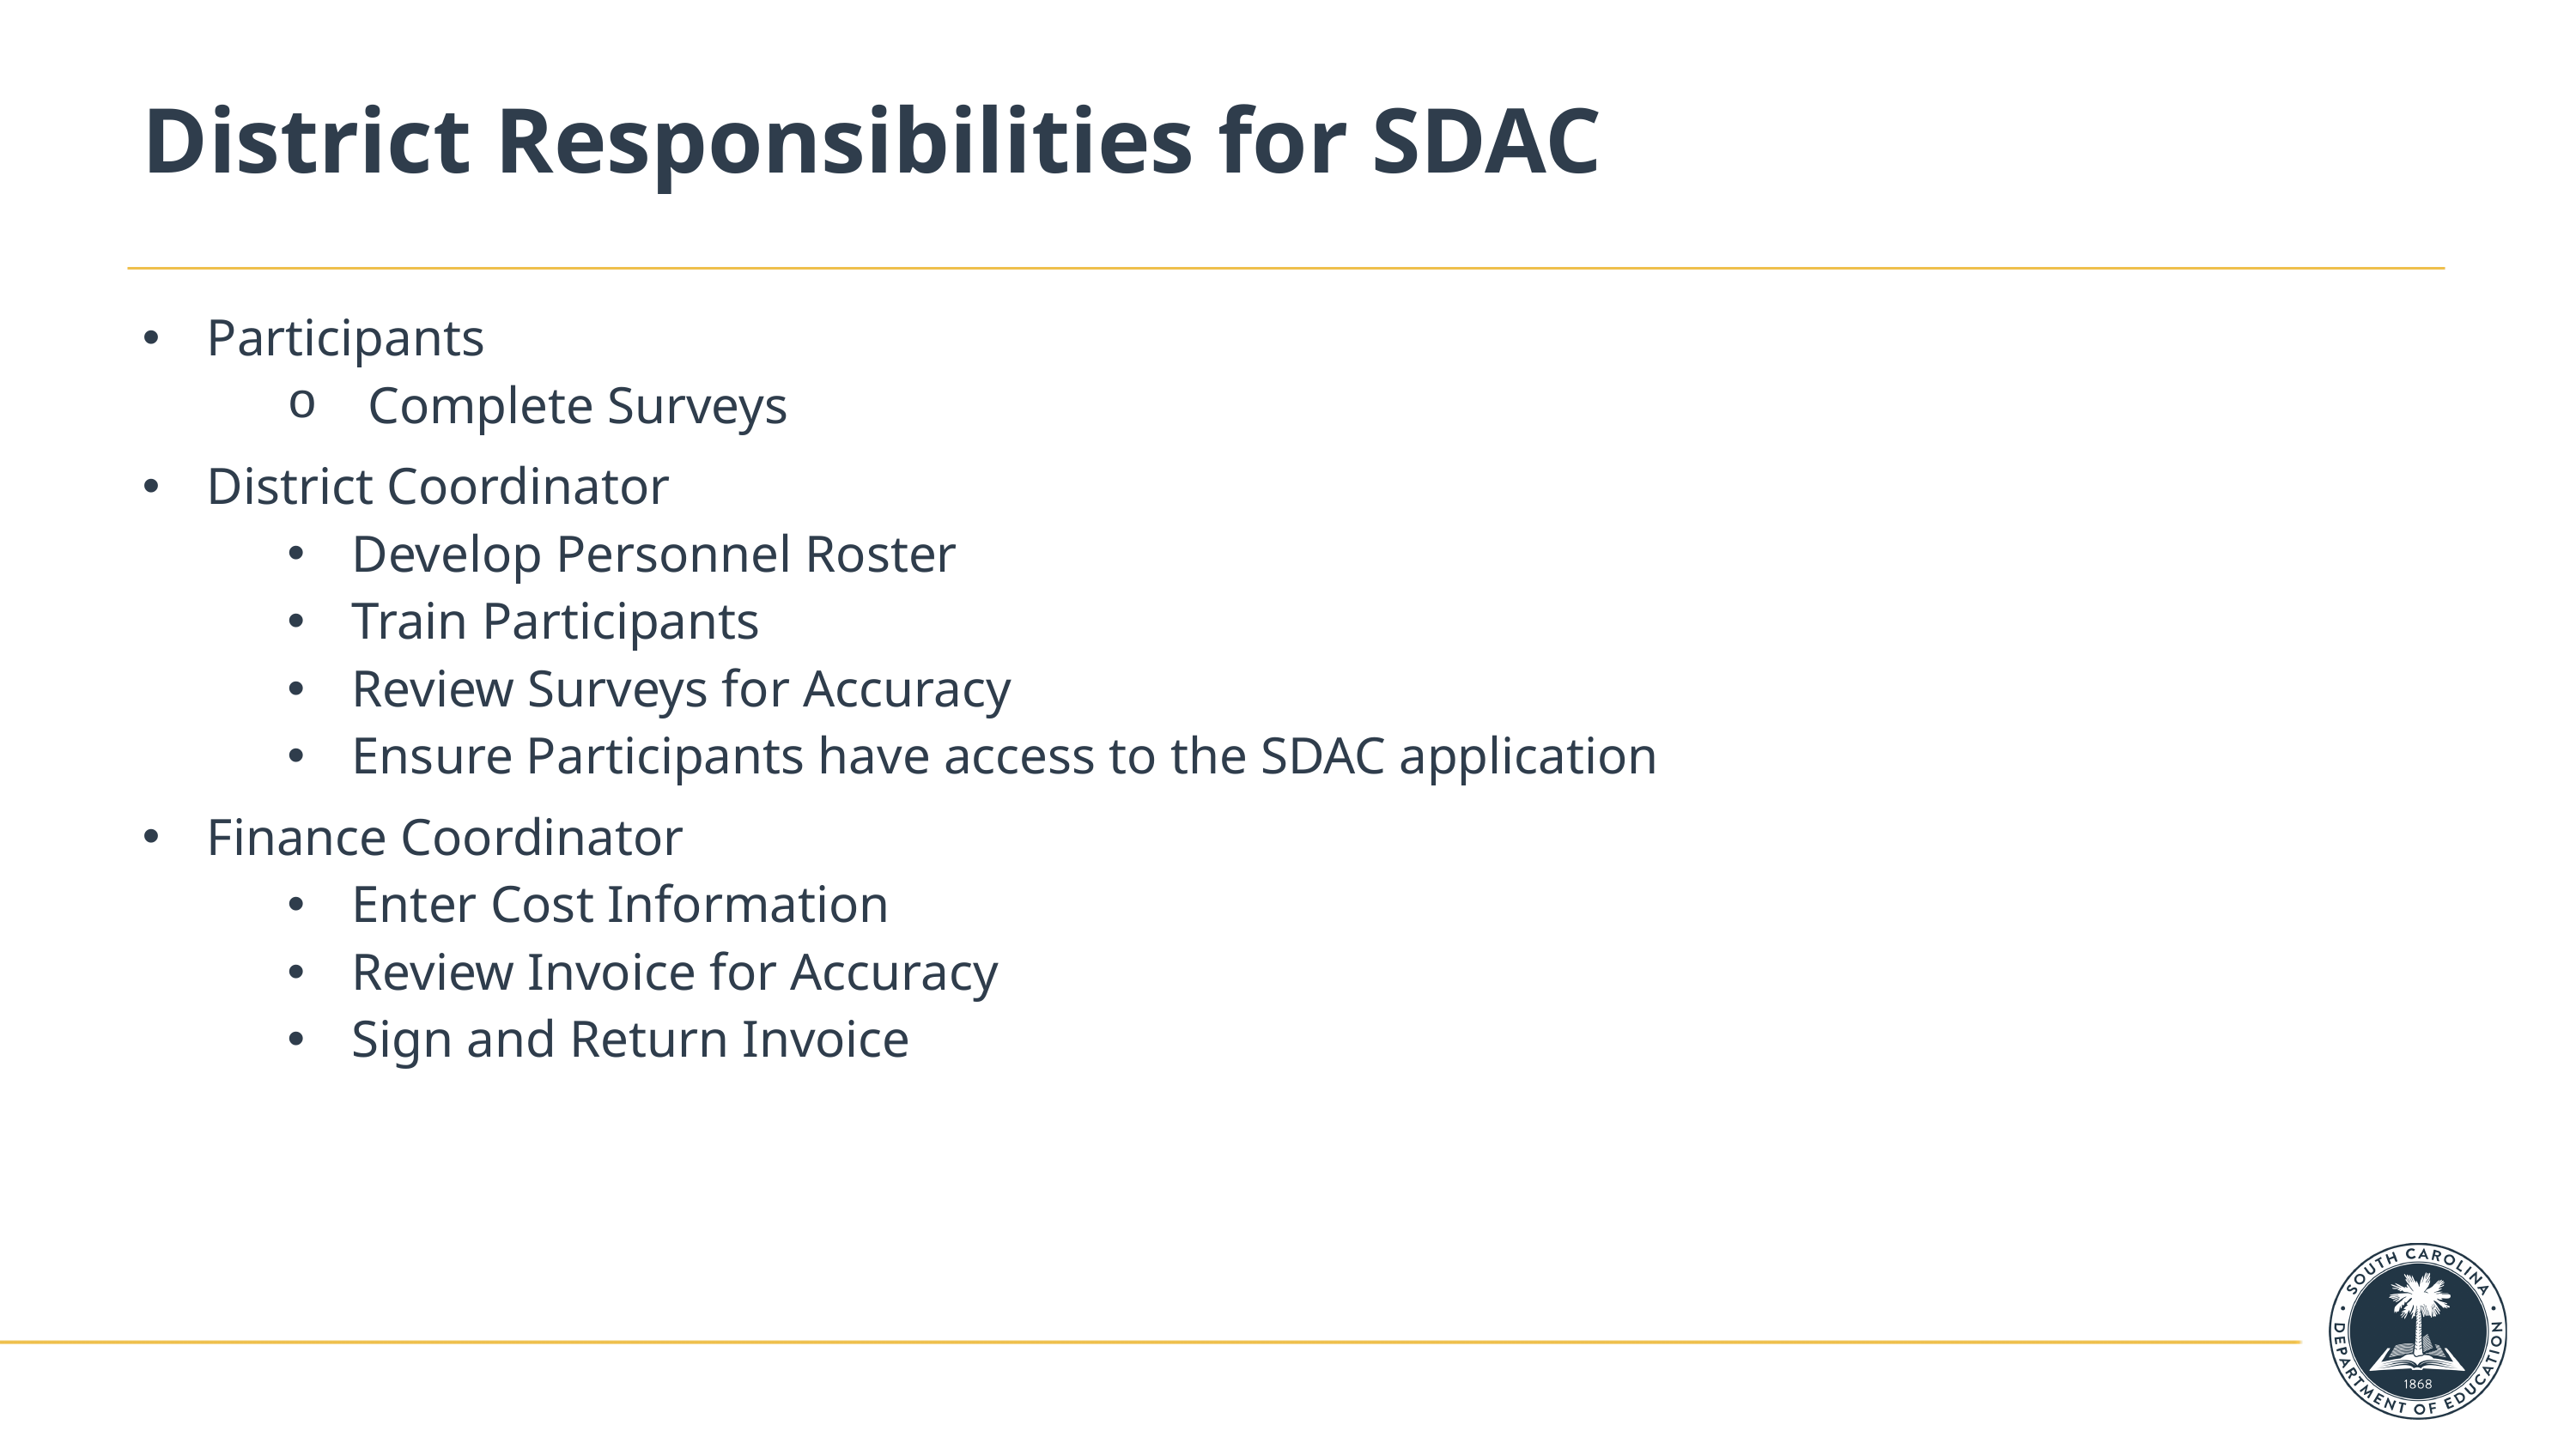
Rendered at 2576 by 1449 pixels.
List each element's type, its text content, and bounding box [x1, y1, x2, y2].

title District Responsibilities for SDAC [129, 76, 2447, 232]
list Participants Complete Surveys District Coordinator Develop Personnel Roster Train Participants Review Surveys for Accuracy Ensure Participants have access to the SDAC application Finance Coordinator Enter Cost Information Review Invoice for Accuracy Sign and Return Invoice [129, 306, 2275, 1149]
picture [2329, 1243, 2507, 1420]
